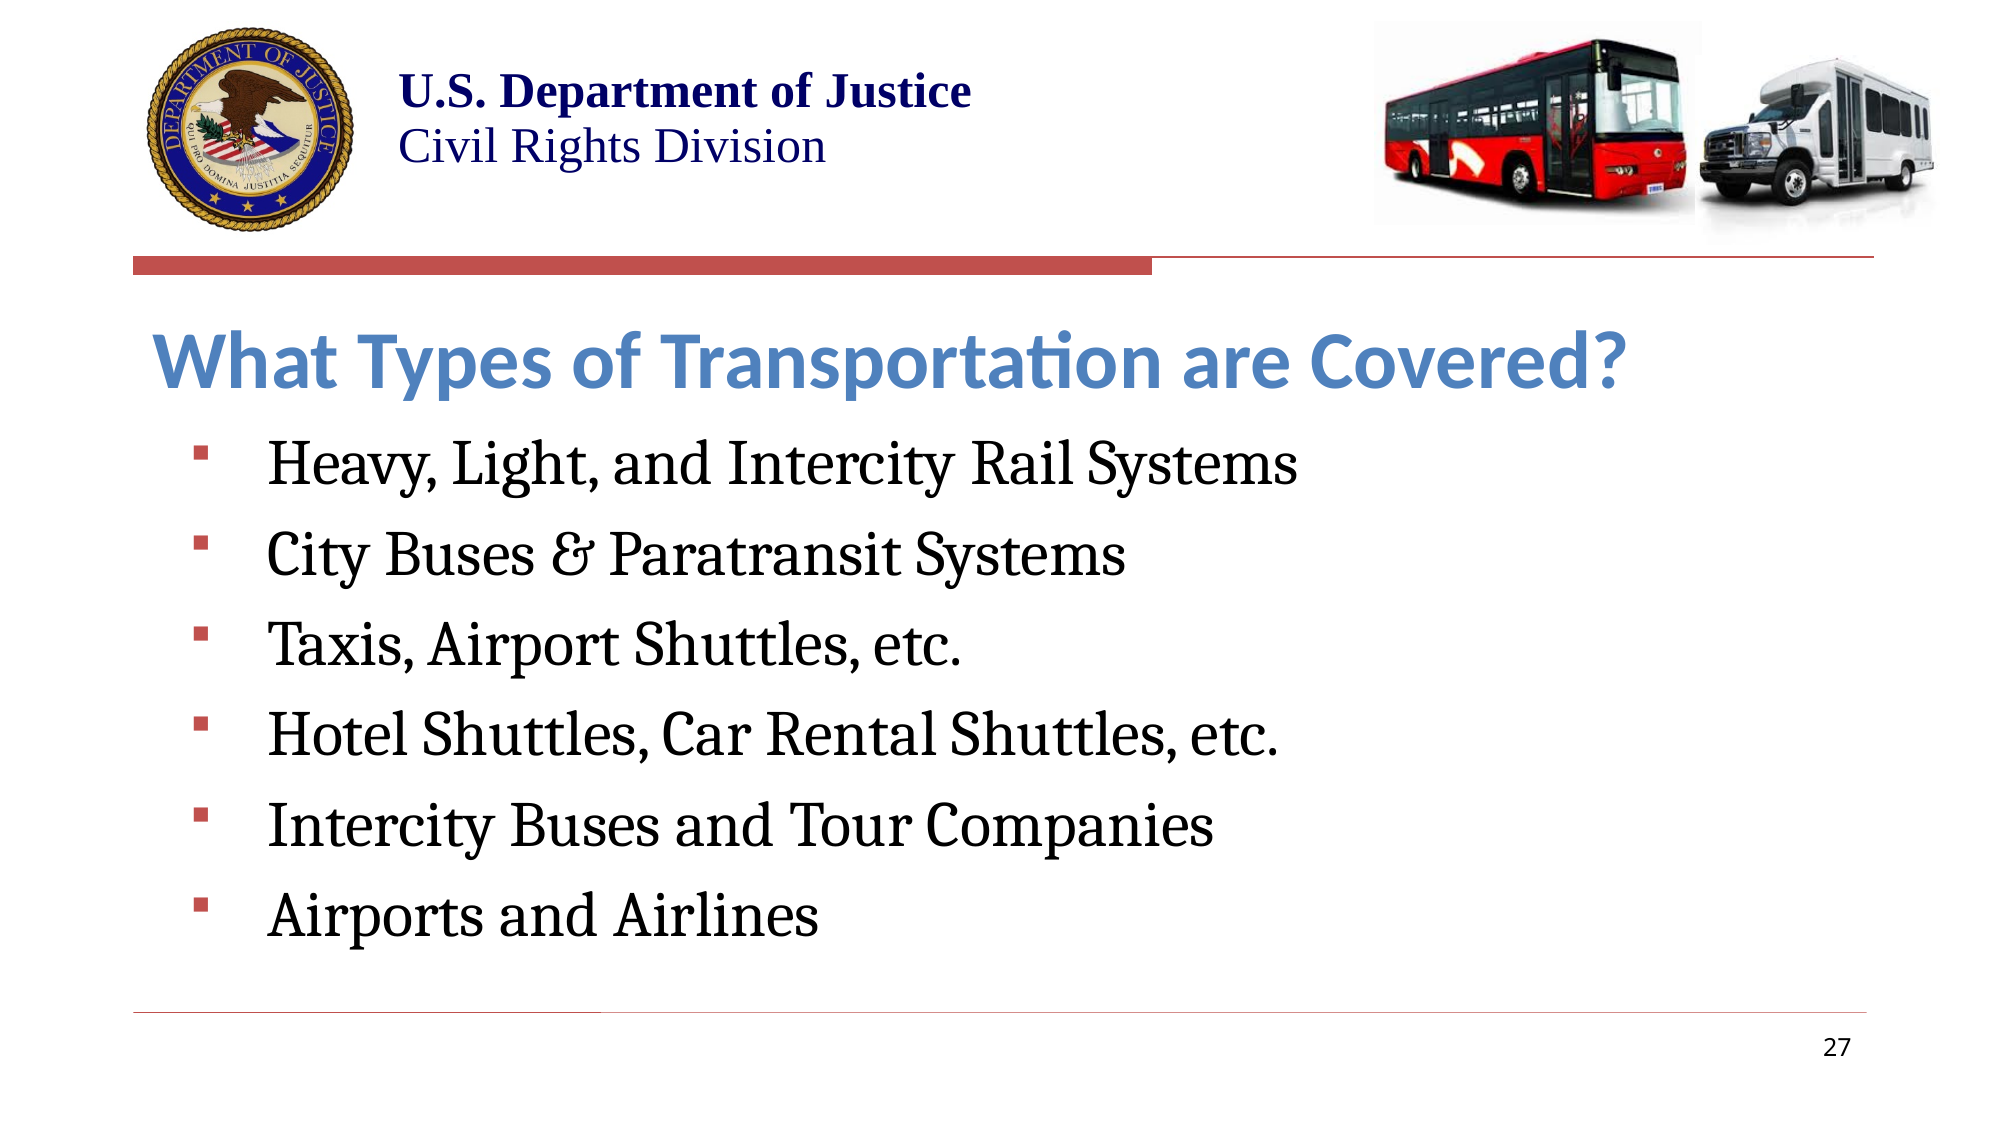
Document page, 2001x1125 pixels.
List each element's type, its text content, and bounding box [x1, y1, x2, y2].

list Heavy, Light, and Intercity Rail Systems City Buses & Paratransit Systems Taxis, Airport Shuttles, etc. Hotel Shuttles, Car Rental Shuttles, etc. Intercity Buses and Tour Companies Airports and Airlines [174, 412, 1663, 1013]
picture [137, 21, 363, 238]
slide_number 27 [1433, 1024, 1867, 1103]
picture [1374, 21, 1940, 245]
title What Types of Transportation are Covered? [137, 287, 1703, 413]
